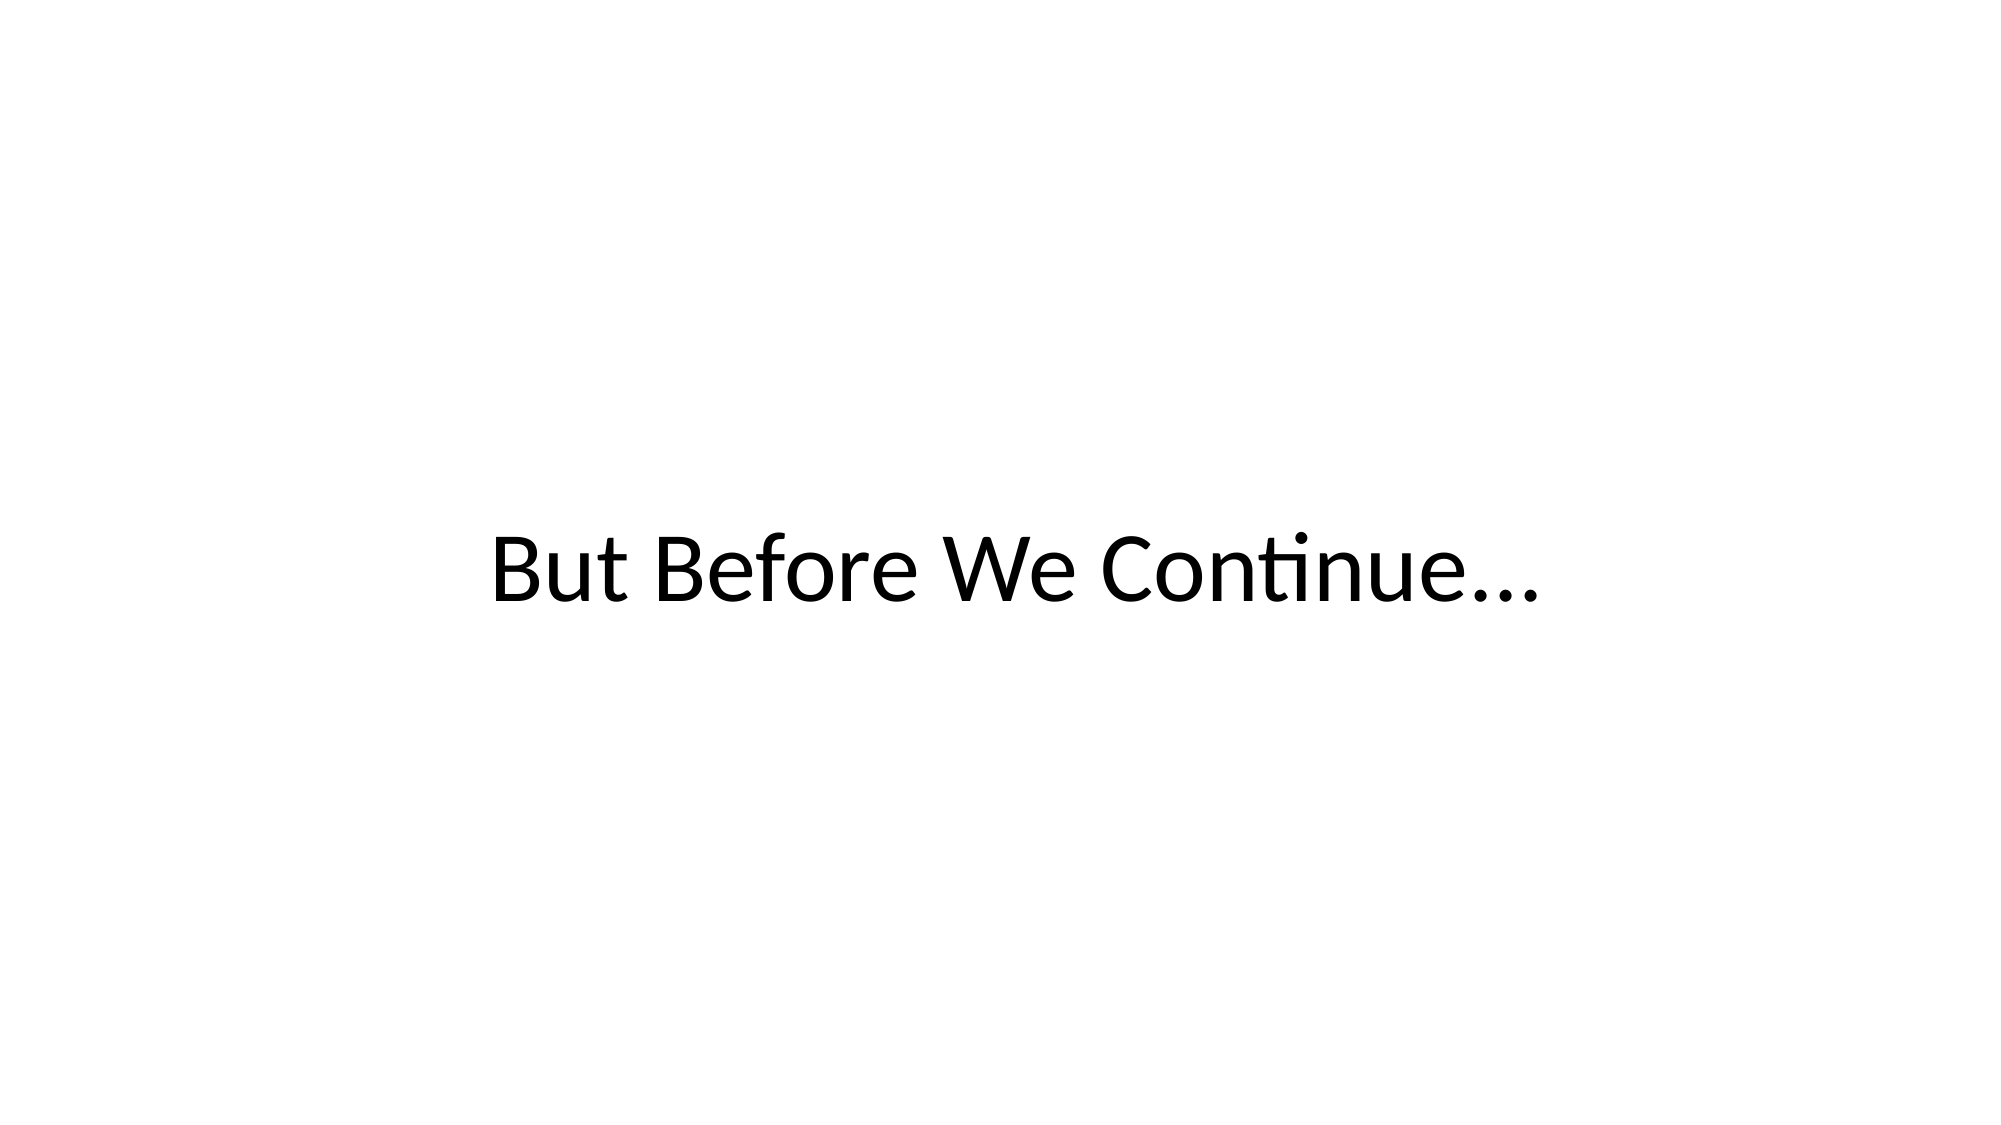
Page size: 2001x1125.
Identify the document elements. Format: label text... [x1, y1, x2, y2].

list But Before We Continue... [154, 378, 1880, 957]
